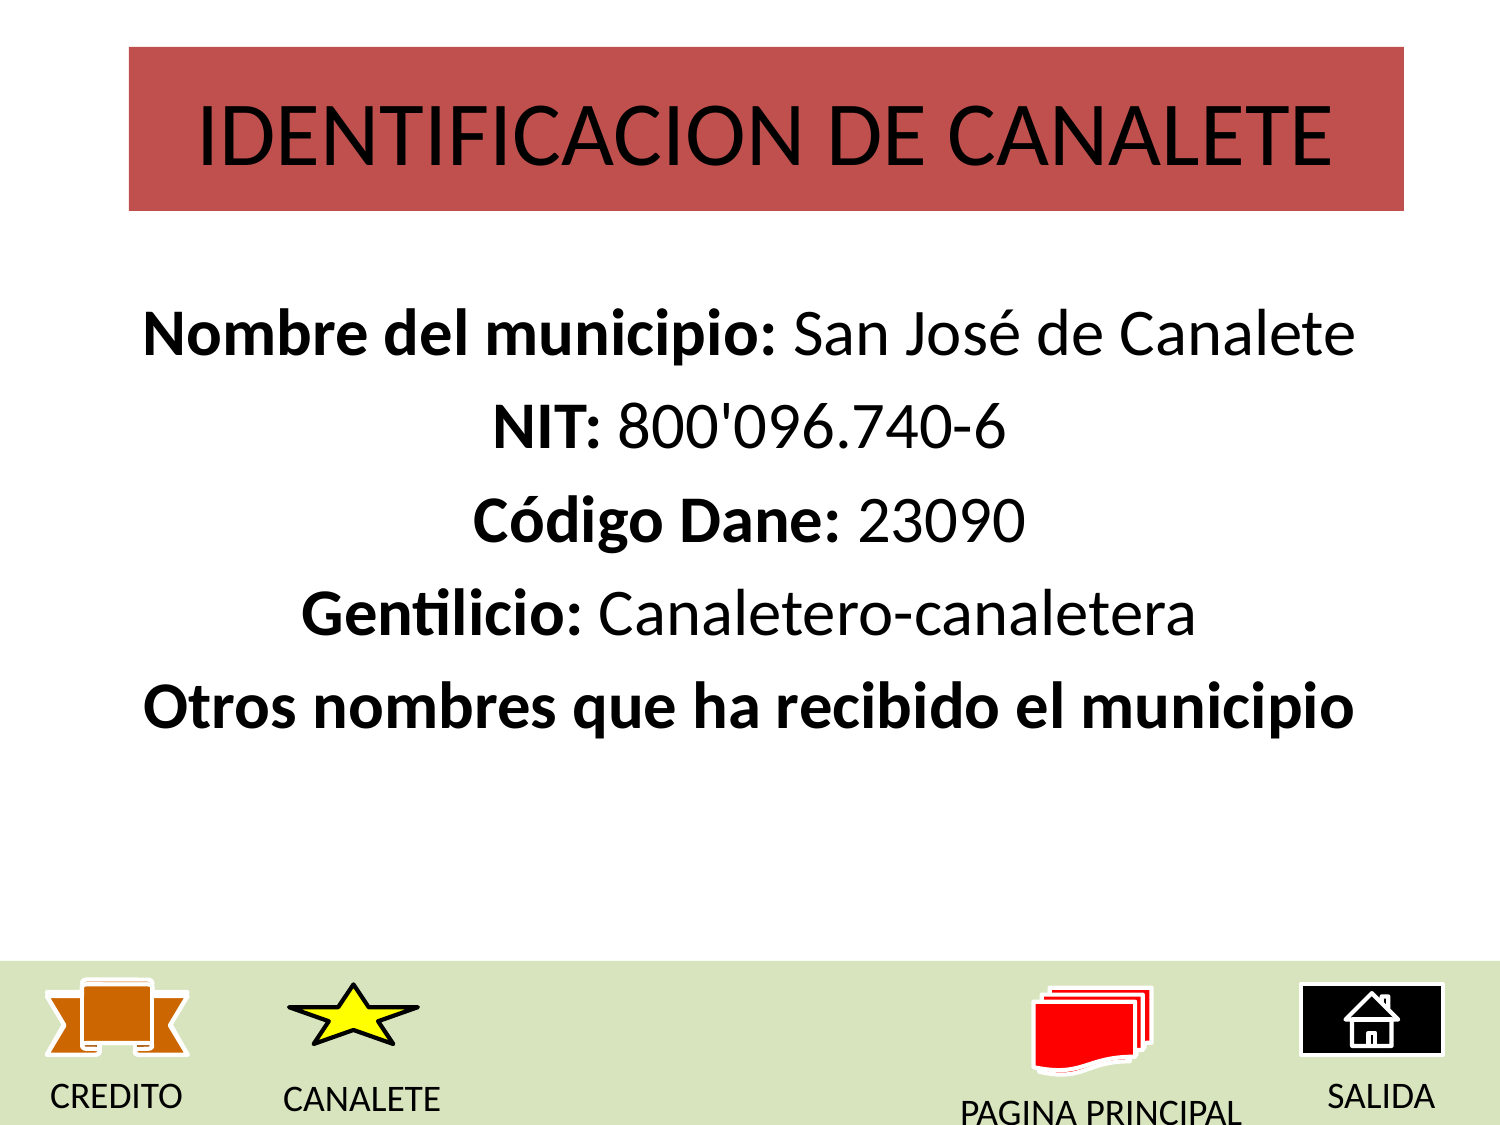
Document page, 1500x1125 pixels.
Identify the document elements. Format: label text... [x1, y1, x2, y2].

text_box [0, 959, 1500, 1125]
text_box CANALETE [246, 1066, 479, 1125]
text_box [1355, 1022, 1389, 1043]
text_box [1299, 982, 1445, 1057]
title IDENTIFICACION DE CANALETE [128, 46, 1404, 211]
text_box [286, 982, 420, 1047]
text_box [1031, 985, 1154, 1073]
text_box [155, 989, 190, 994]
text_box [79, 977, 155, 986]
text_box [1036, 1059, 1132, 1077]
subtitle Nombre del municipio: San José de Canalete NIT: 800'096.740-6 Código Dane: 23090 Gentilicio: Canaletero-canaletera Otros nombres que ha recibido el municipio [93, 281, 1407, 959]
text_box CREDITO [35, 1063, 235, 1123]
text_box PAGINA PRINCIPAL [945, 1080, 1274, 1125]
text_box [45, 982, 190, 1057]
text_box SALIDA [1312, 1063, 1465, 1123]
text_box [45, 989, 79, 994]
